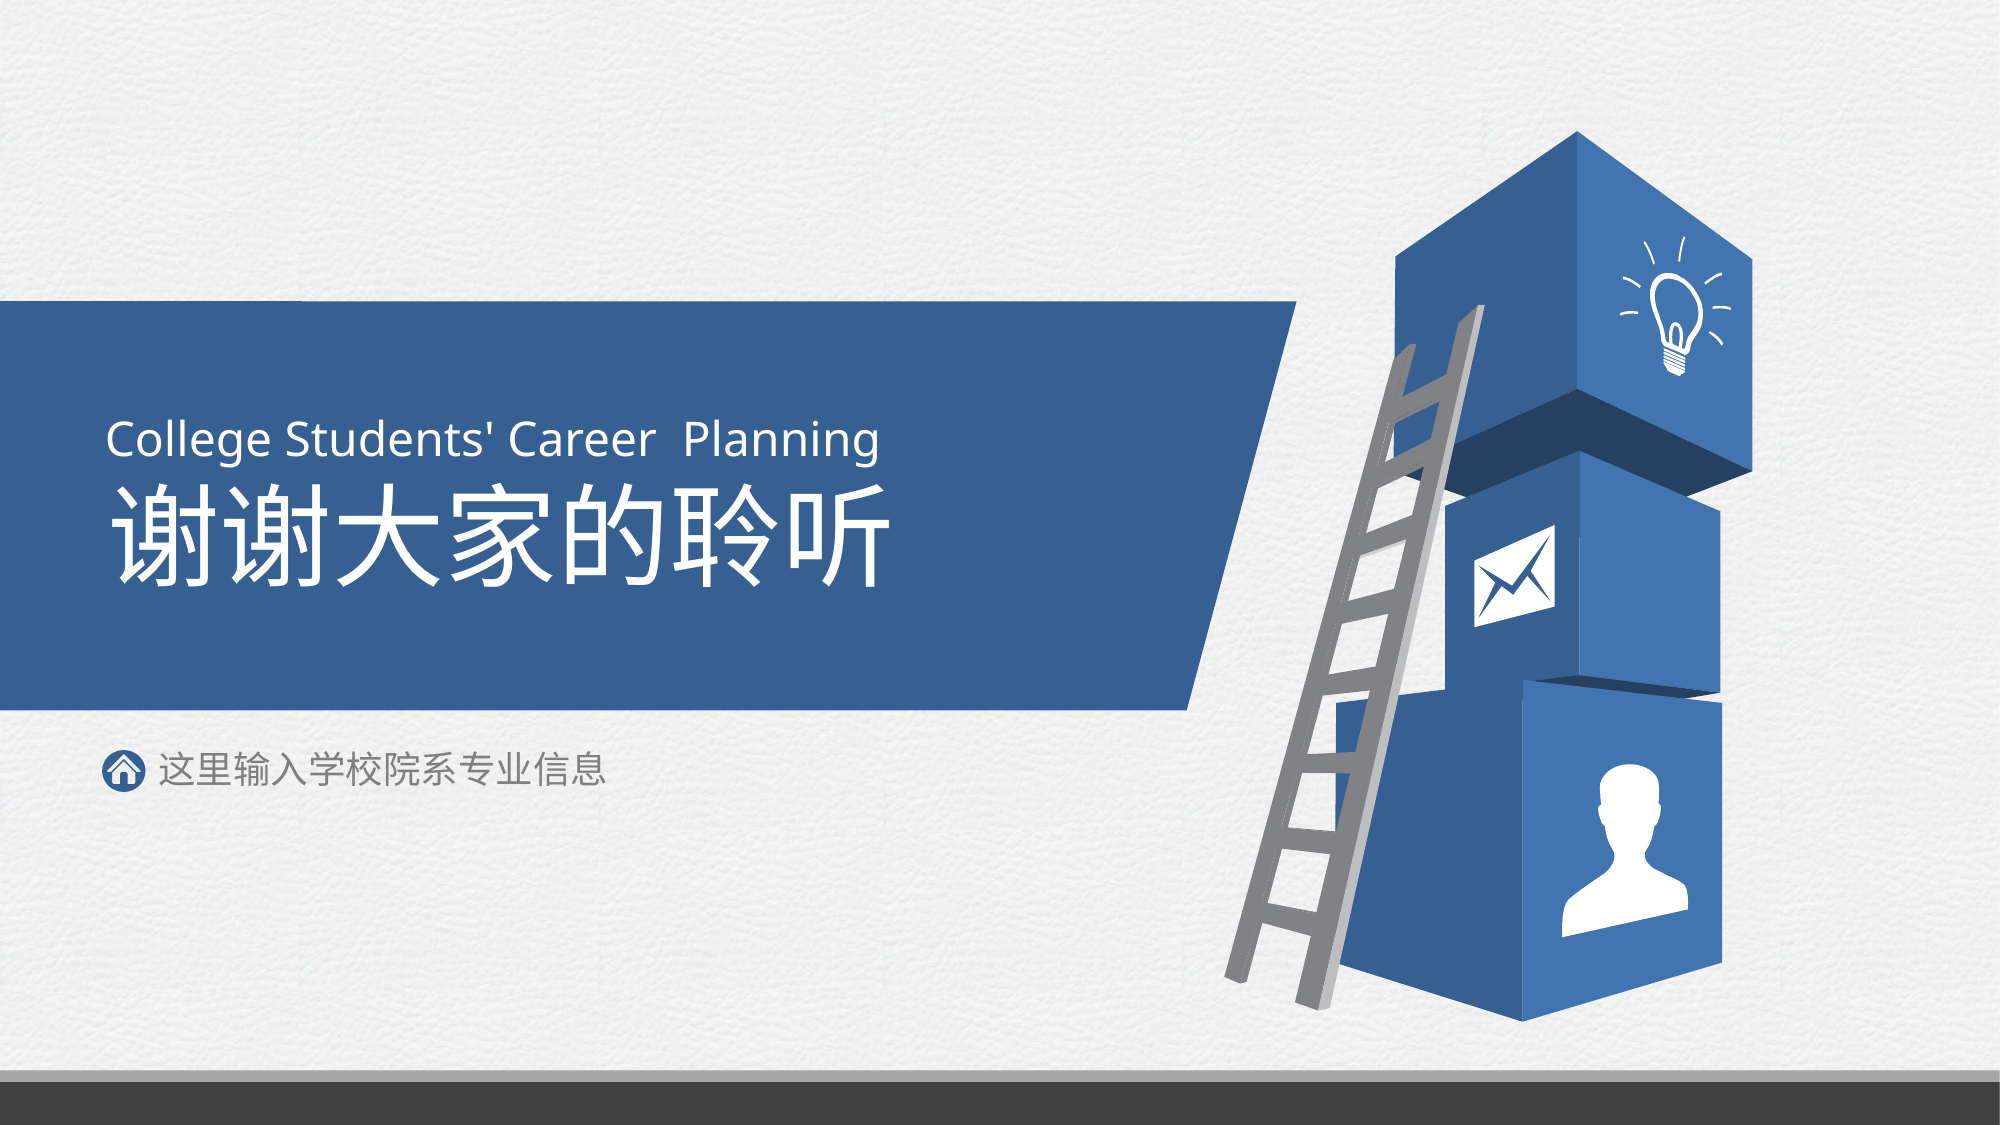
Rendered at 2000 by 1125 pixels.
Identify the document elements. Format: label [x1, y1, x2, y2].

picture [0, 0, 2000, 1125]
text_box [1224, 130, 1753, 1022]
